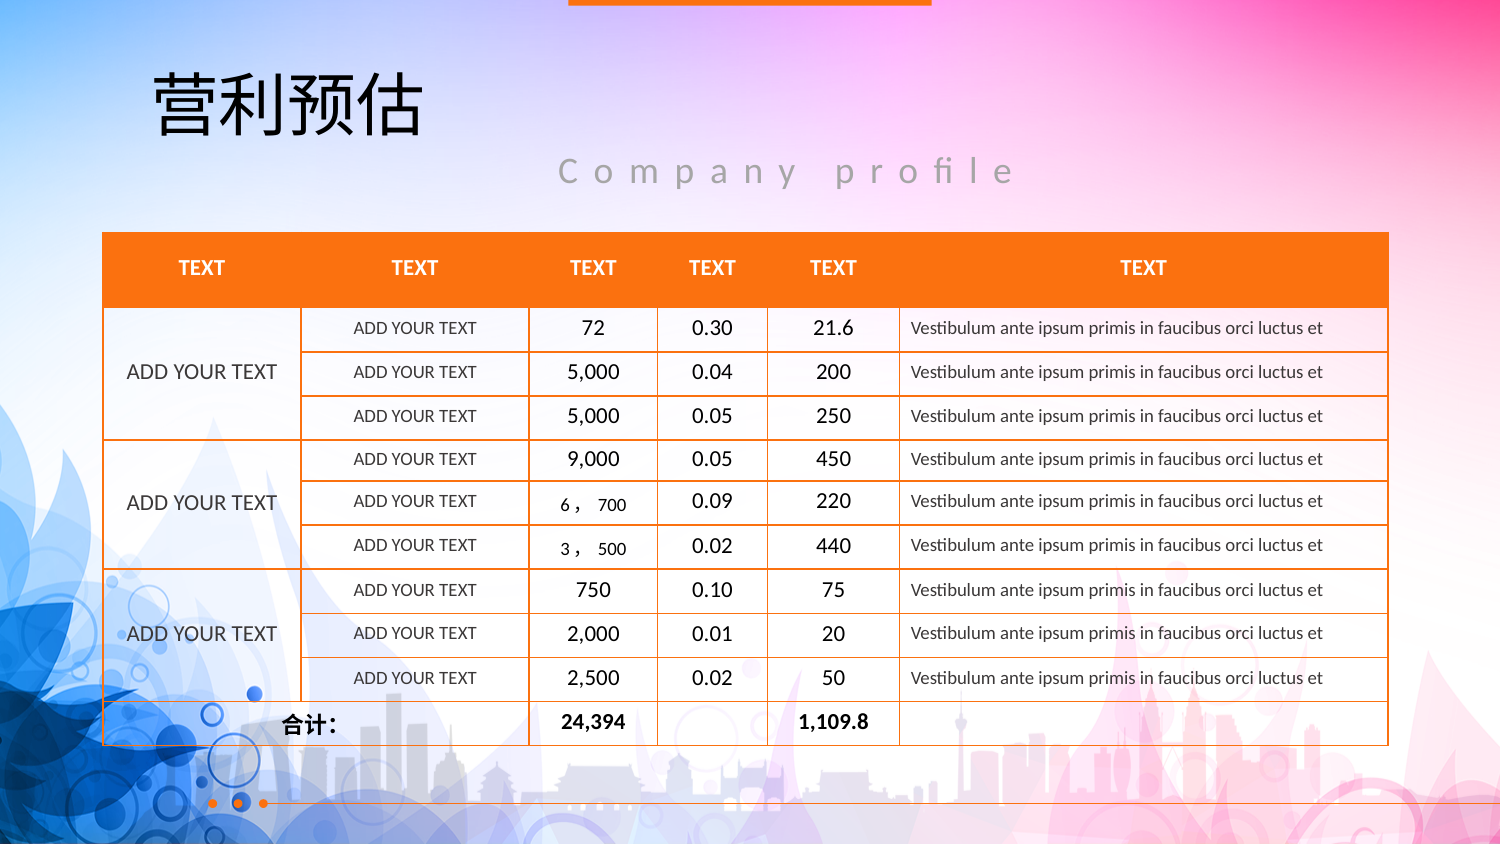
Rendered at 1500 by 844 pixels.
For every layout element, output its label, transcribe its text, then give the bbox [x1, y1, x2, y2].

table_cell [658, 702, 767, 745]
table_header TEXT [658, 234, 767, 307]
table_header TEXT [530, 234, 657, 307]
table_cell ADD YOUR TEXT [302, 397, 528, 439]
table_cell ADD YOUR TEXT [302, 570, 528, 613]
table_cell 5,000 [530, 353, 657, 395]
table_cell ADD YOUR TEXT [302, 482, 528, 524]
table_cell 0.01 [658, 614, 767, 657]
table_cell ADD YOUR TEXT [302, 353, 528, 395]
text_box Company profile [543, 138, 1028, 199]
table_cell 合计： [104, 702, 528, 745]
table_cell 20 [768, 614, 899, 657]
table_cell Vestibulum ante ipsum primis in faucibus orci luctus et [900, 614, 1387, 657]
table_cell 250 [768, 397, 899, 439]
table_cell 0.30 [658, 308, 767, 351]
table_cell 0.04 [658, 353, 767, 395]
table_cell ADD YOUR TEXT [104, 570, 300, 701]
table_cell 9,000 [530, 441, 657, 480]
table_cell 450 [768, 441, 899, 480]
table_cell Vestibulum ante ipsum primis in faucibus orci luctus et [900, 397, 1387, 439]
table_cell 440 [768, 526, 899, 568]
title 营利预估 [103, 26, 1380, 190]
table_cell Vestibulum ante ipsum primis in faucibus orci luctus et [900, 308, 1387, 351]
table_header TEXT [768, 234, 899, 307]
table_cell ADD YOUR TEXT [104, 441, 300, 568]
table_cell ADD YOUR TEXT [302, 308, 528, 351]
table_header TEXT [900, 234, 1387, 307]
table_cell Vestibulum ante ipsum primis in faucibus orci luctus et [900, 570, 1387, 613]
table_cell ADD YOUR TEXT [104, 308, 300, 439]
table_cell ADD YOUR TEXT [302, 441, 528, 480]
table_cell Vestibulum ante ipsum primis in faucibus orci luctus et [900, 353, 1387, 395]
table_cell 21.6 [768, 308, 899, 351]
picture [0, 0, 1500, 844]
table_cell 0.02 [658, 658, 767, 701]
table_cell 0.05 [658, 397, 767, 439]
table_header TEXT [302, 234, 528, 307]
table_cell ADD YOUR TEXT [302, 658, 528, 701]
table_cell 750 [530, 570, 657, 613]
table_cell 3，500 [530, 526, 657, 568]
table_cell 1,109.8 [768, 702, 899, 745]
table_cell [900, 702, 1387, 745]
table_cell 24,394 [530, 702, 657, 745]
table_header TEXT [104, 234, 300, 307]
table_cell ADD YOUR TEXT [302, 526, 528, 568]
table_cell 0.09 [658, 482, 767, 524]
table_cell Vestibulum ante ipsum primis in faucibus orci luctus et [900, 441, 1387, 480]
table_cell 0.02 [658, 526, 767, 568]
table_cell 75 [768, 570, 899, 613]
table_cell Vestibulum ante ipsum primis in faucibus orci luctus et [900, 658, 1387, 701]
table_cell 50 [768, 658, 899, 701]
table_cell ADD YOUR TEXT [302, 614, 528, 657]
table_cell 6，700 [530, 482, 657, 524]
table_cell 0.05 [658, 441, 767, 480]
table_cell Vestibulum ante ipsum primis in faucibus orci luctus et [900, 526, 1387, 568]
table_cell 0.10 [658, 570, 767, 613]
table_cell 200 [768, 353, 899, 395]
table_cell 72 [530, 308, 657, 351]
table_cell 2,500 [530, 658, 657, 701]
table_cell 2,000 [530, 614, 657, 657]
table_cell 220 [768, 482, 899, 524]
table_cell 5,000 [530, 397, 657, 439]
table_cell Vestibulum ante ipsum primis in faucibus orci luctus et [900, 482, 1387, 524]
